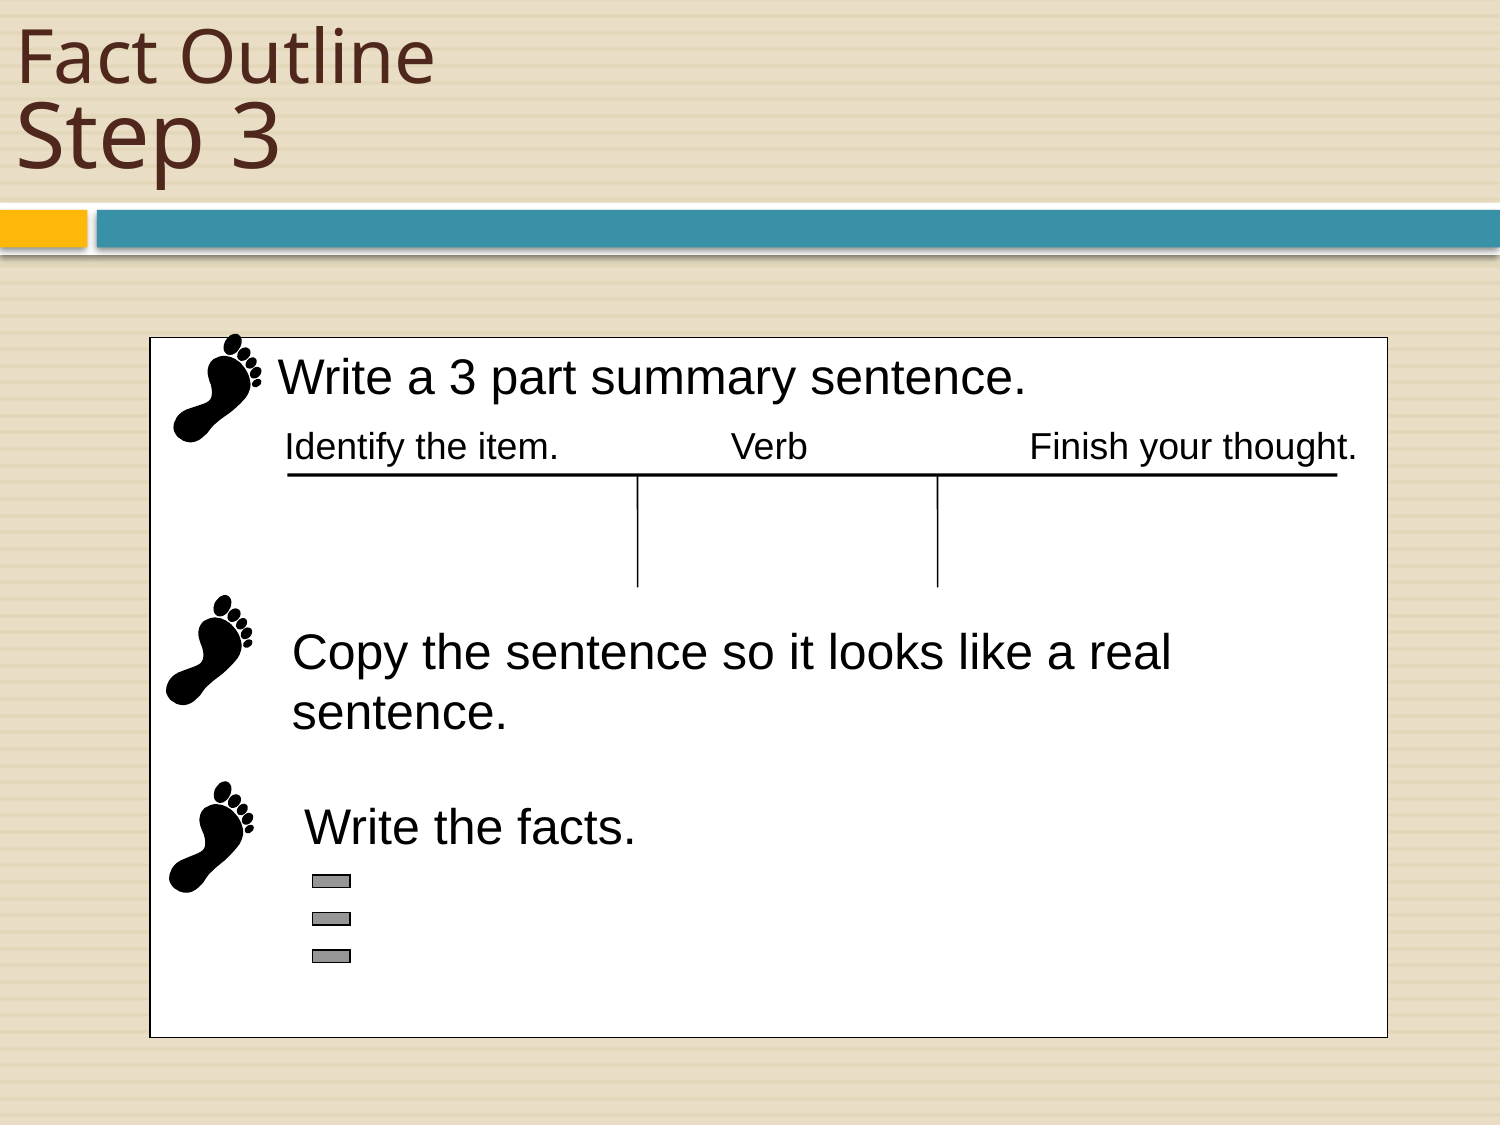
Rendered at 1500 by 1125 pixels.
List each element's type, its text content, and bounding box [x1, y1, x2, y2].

text_box Write a 3 part summary sentence. [281, 337, 1043, 413]
text_box [312, 874, 350, 888]
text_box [112, 699, 267, 876]
text_box [312, 912, 350, 925]
text_box Copy the sentence so it looks like a real sentence. [277, 612, 1388, 748]
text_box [112, 512, 267, 688]
title Fact Outline Step 3 [0, 37, 1500, 176]
text_box Verb [716, 414, 834, 475]
text_box Identify the item. [269, 414, 575, 475]
text_box [150, 337, 1388, 1038]
text_box Finish your thought. [999, 414, 1388, 475]
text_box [122, 249, 277, 426]
text_box [312, 949, 350, 963]
text_box Write the facts. [271, 787, 652, 863]
